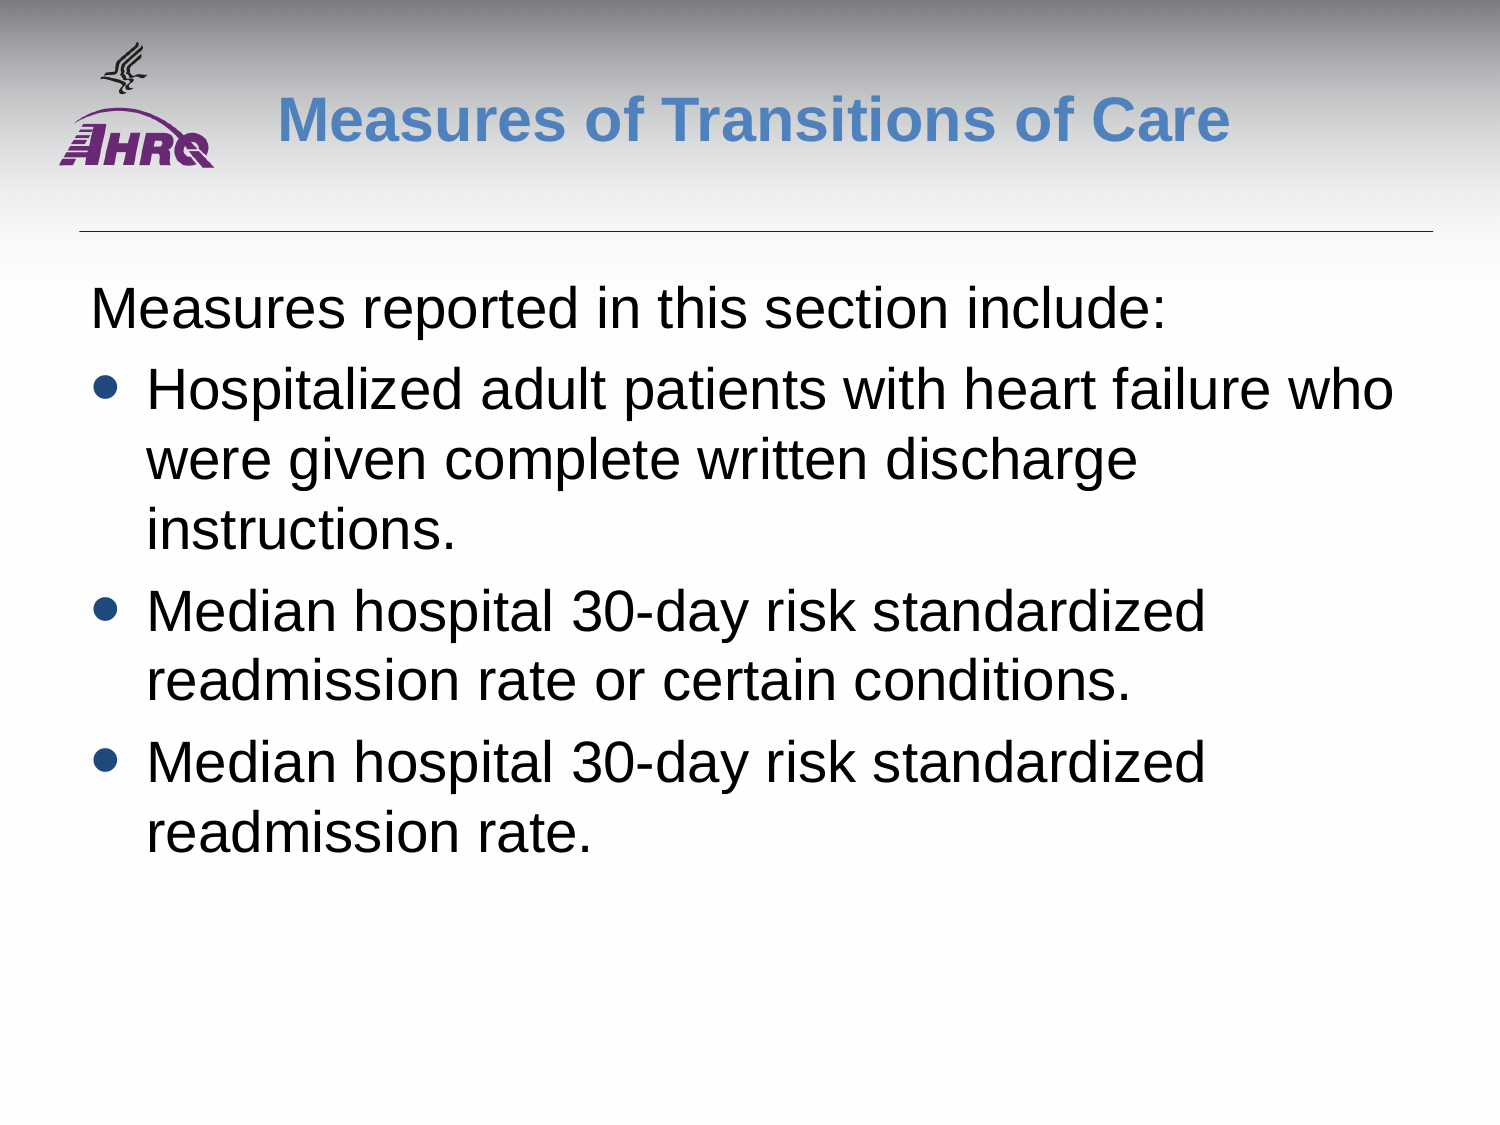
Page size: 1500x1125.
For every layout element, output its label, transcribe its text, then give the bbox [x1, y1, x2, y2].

list Measures reported in this section include: Hospitalized adult patients with heart failure who were given complete written discharge instructions. Median hospital 30-day risk standardized readmission rate or certain conditions. Median hospital 30-day risk standardized readmission rate. [75, 262, 1425, 1005]
title Measures of Transitions of Care [262, 45, 1425, 188]
picture [0, 0, 1500, 1125]
